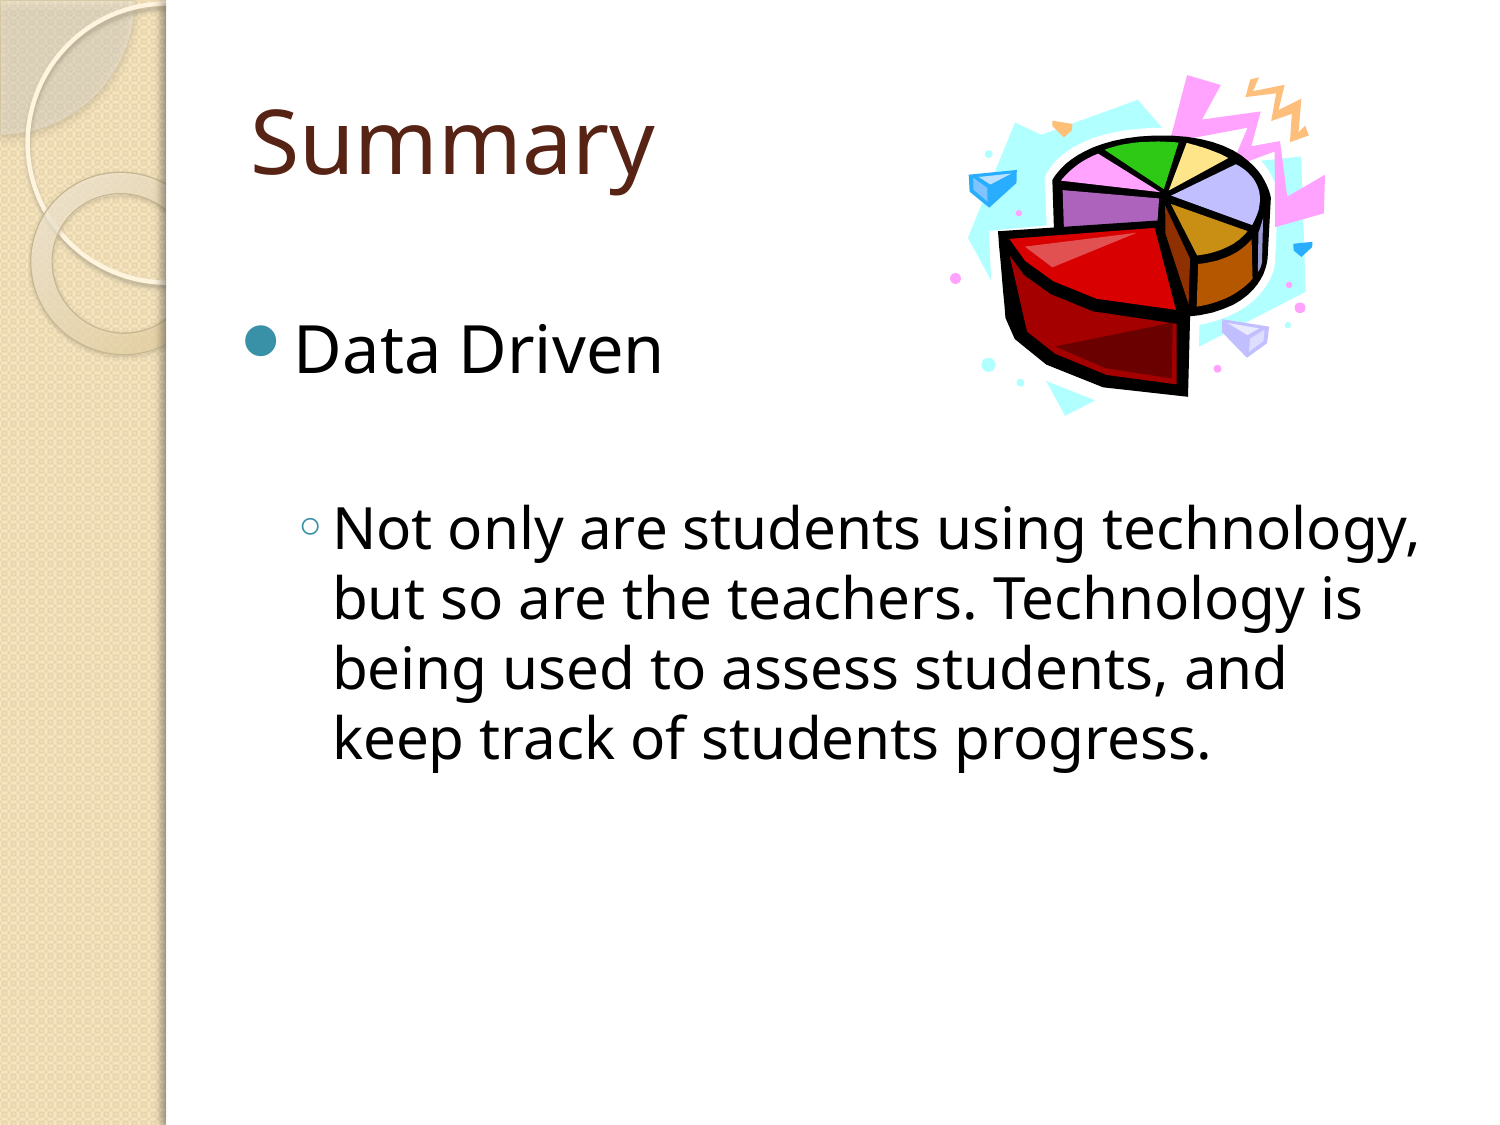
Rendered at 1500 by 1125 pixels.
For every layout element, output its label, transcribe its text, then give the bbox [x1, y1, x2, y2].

title Summary [235, 45, 1466, 233]
list Data Driven Not only are students using technology, but so are the teachers. Technology is being used to assess students, and keep track of students progress. [212, 299, 1443, 1088]
picture [949, 74, 1326, 417]
